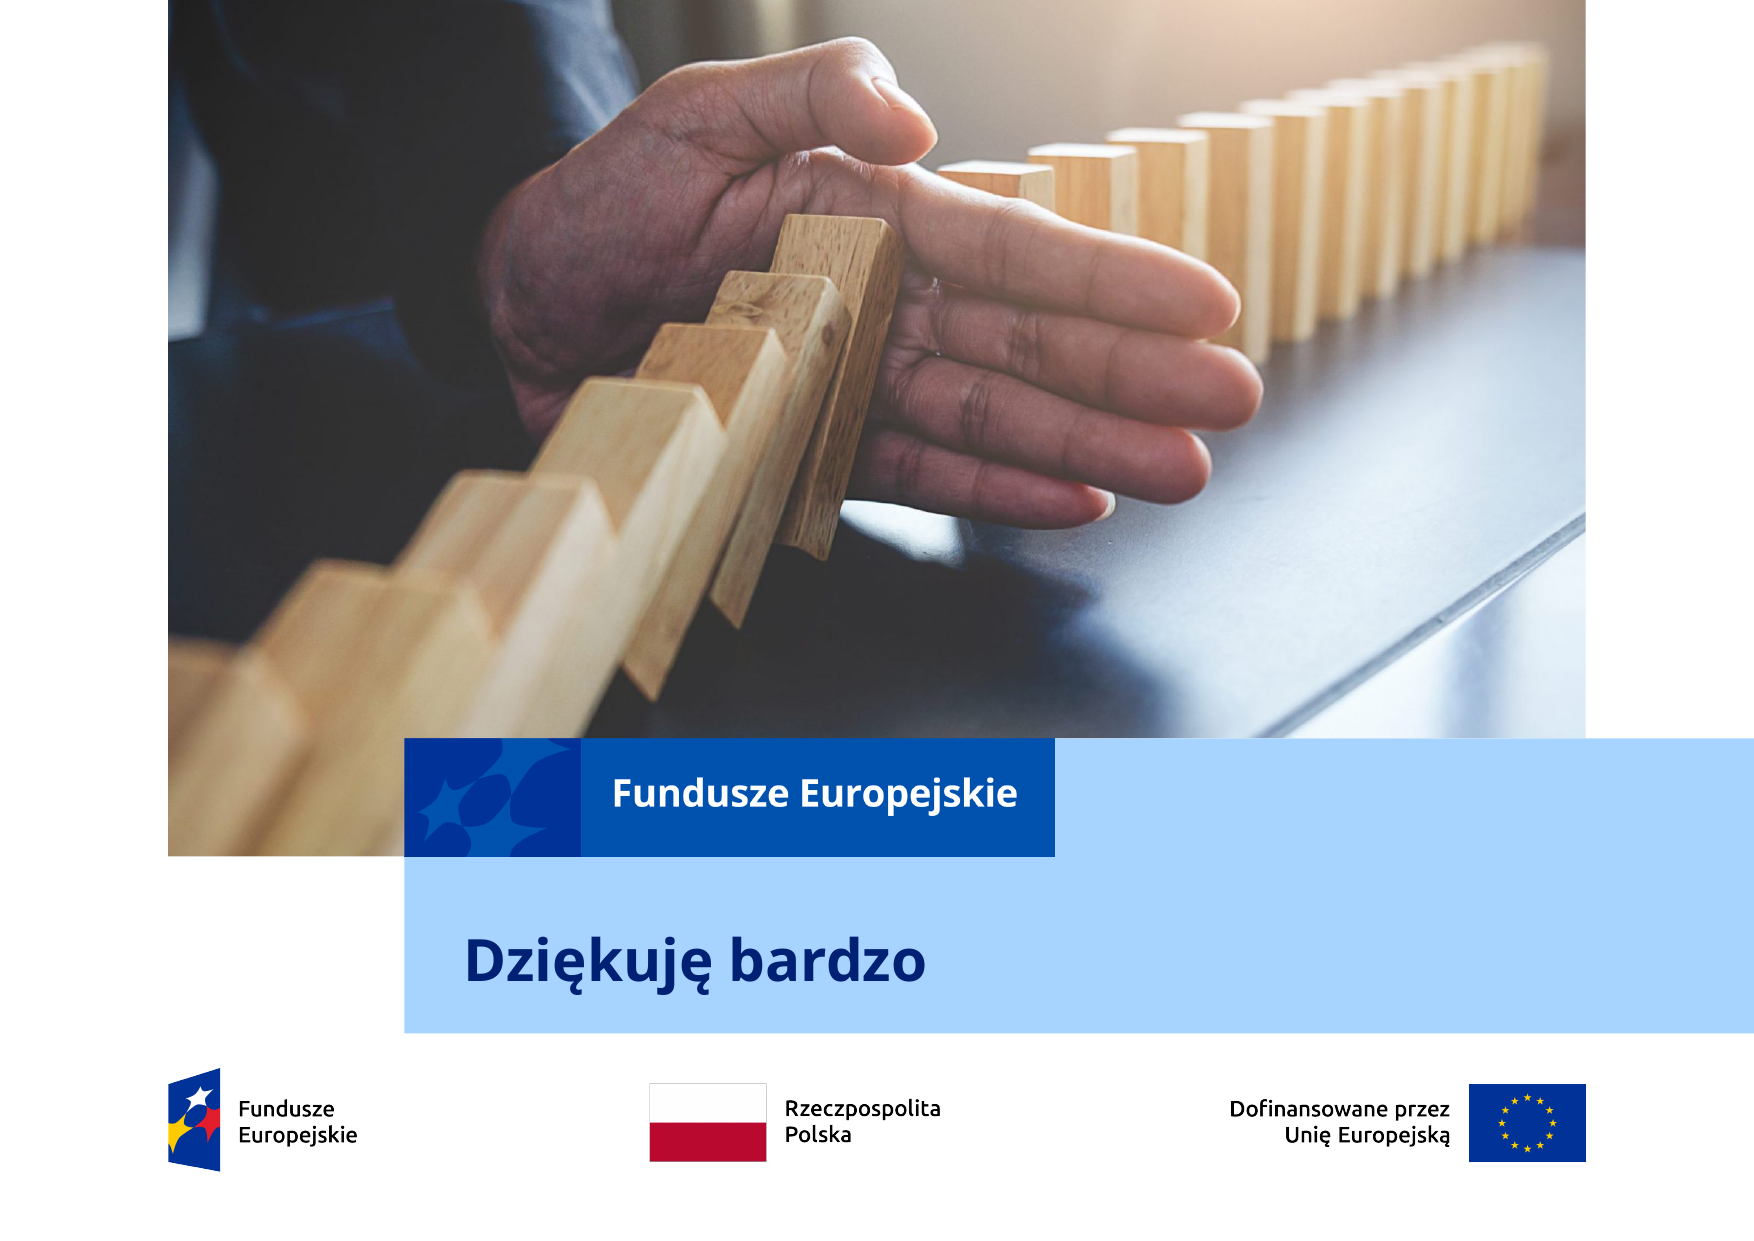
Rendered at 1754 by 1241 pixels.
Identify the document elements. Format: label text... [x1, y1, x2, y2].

picture [1192, 1045, 1625, 1201]
picture [610, 1044, 979, 1201]
picture [168, 0, 1586, 857]
picture [129, 1045, 396, 1201]
title Dziękuję bardzo [463, 917, 1704, 1034]
